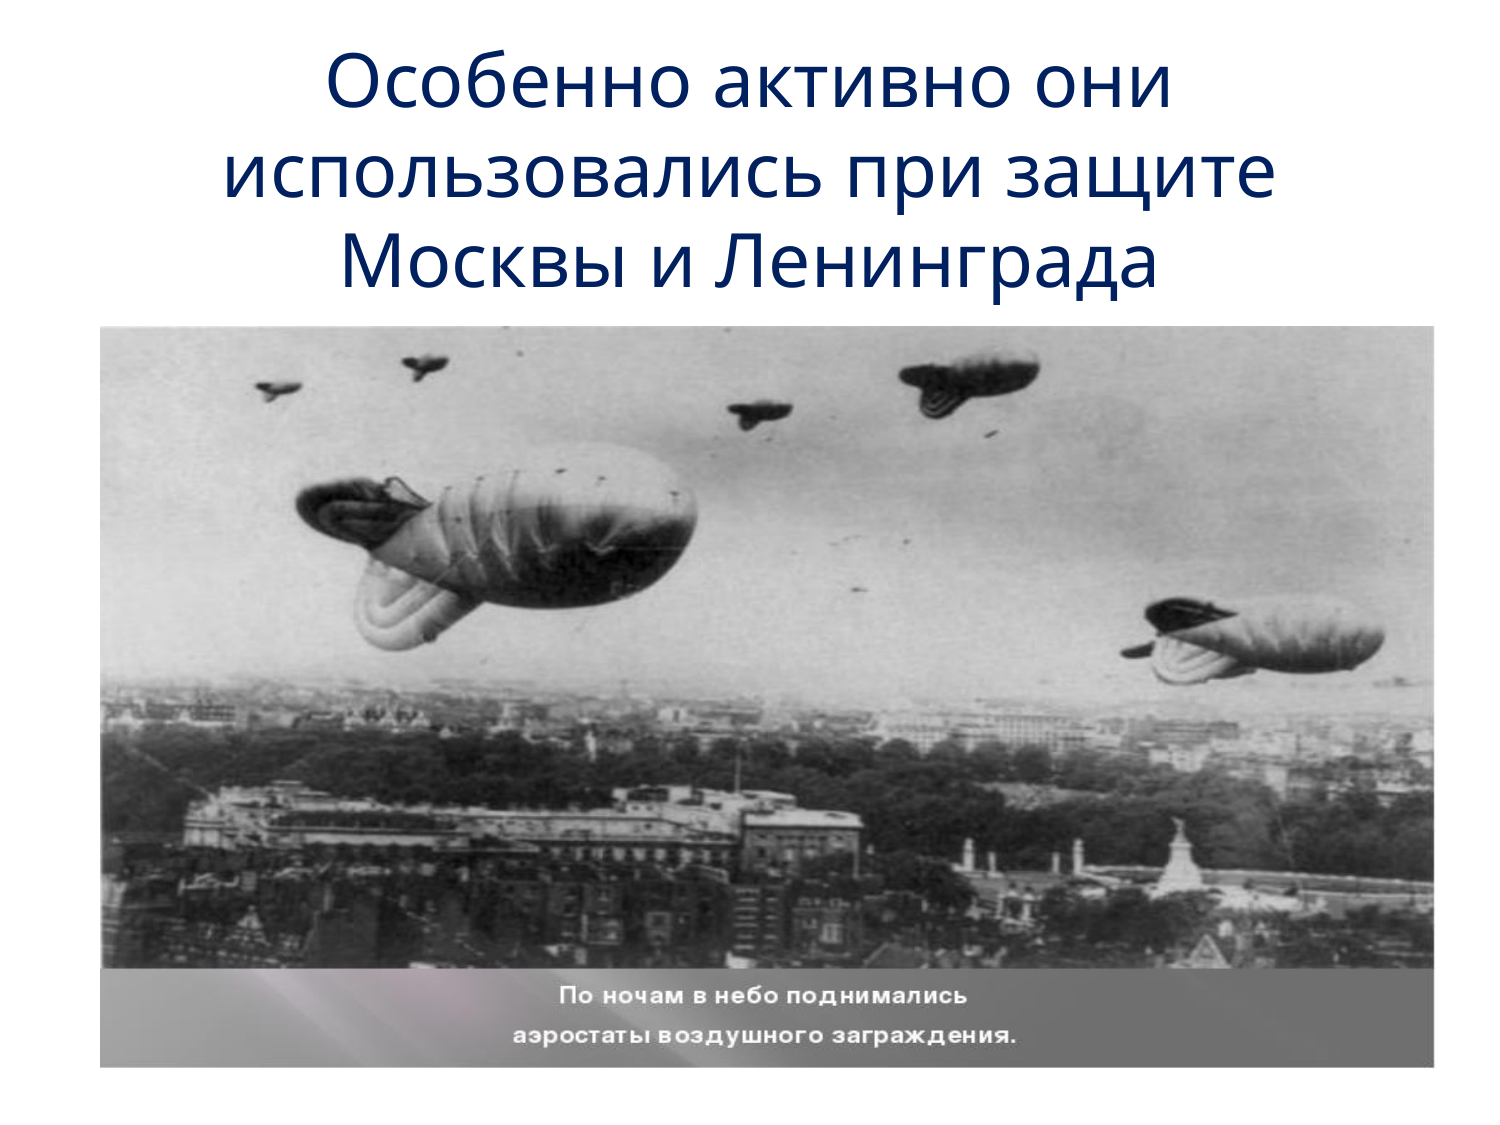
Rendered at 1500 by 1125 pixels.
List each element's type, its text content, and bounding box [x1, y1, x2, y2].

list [100, 325, 1436, 1069]
title Особенно активно они использовались при защите Москвы и Ленинграда [75, 45, 1425, 291]
